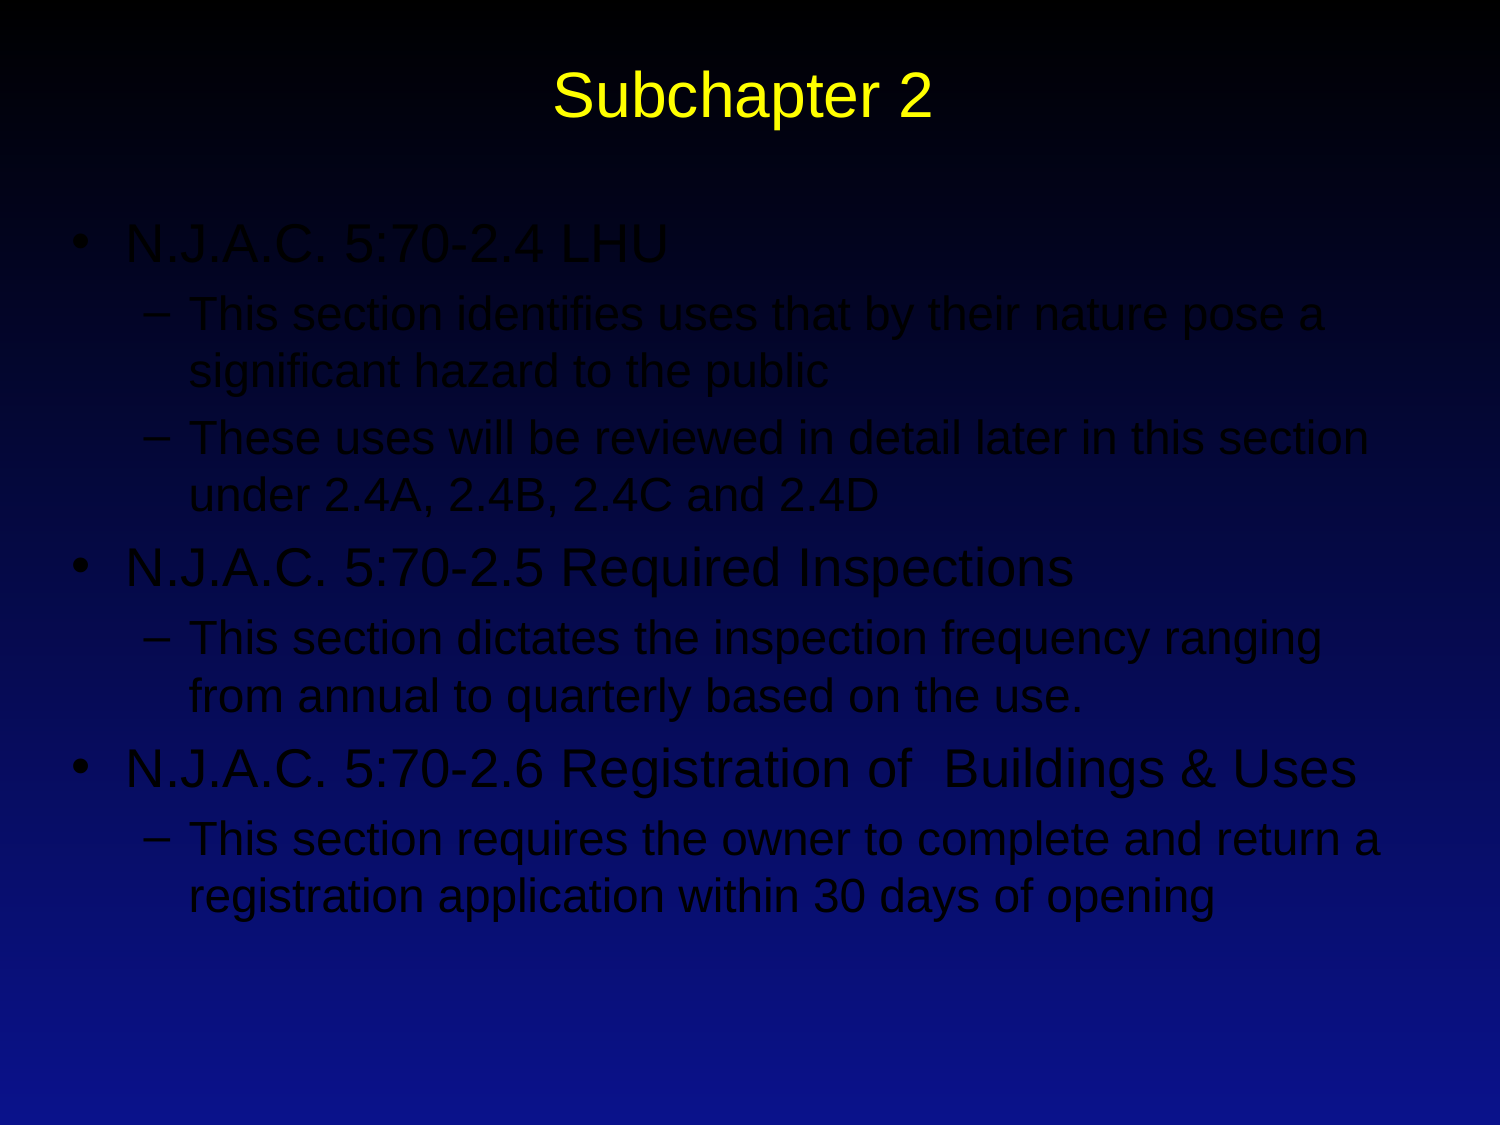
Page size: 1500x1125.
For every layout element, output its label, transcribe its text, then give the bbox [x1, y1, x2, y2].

list N.J.A.C. 5:70-2.4 LHU This section identifies uses that by their nature pose a significant hazard to the public These uses will be reviewed in detail later in this section under 2.4A, 2.4B, 2.4C and 2.4D N.J.A.C. 5:70-2.5 Required Inspections This section dictates the inspection frequency ranging from annual to quarterly based on the use. N.J.A.C. 5:70-2.6 Registration of Buildings & Uses This section requires the owner to complete and return a registration application within 30 days of opening [56, 200, 1444, 943]
title Subchapter 2 [125, 45, 1363, 138]
